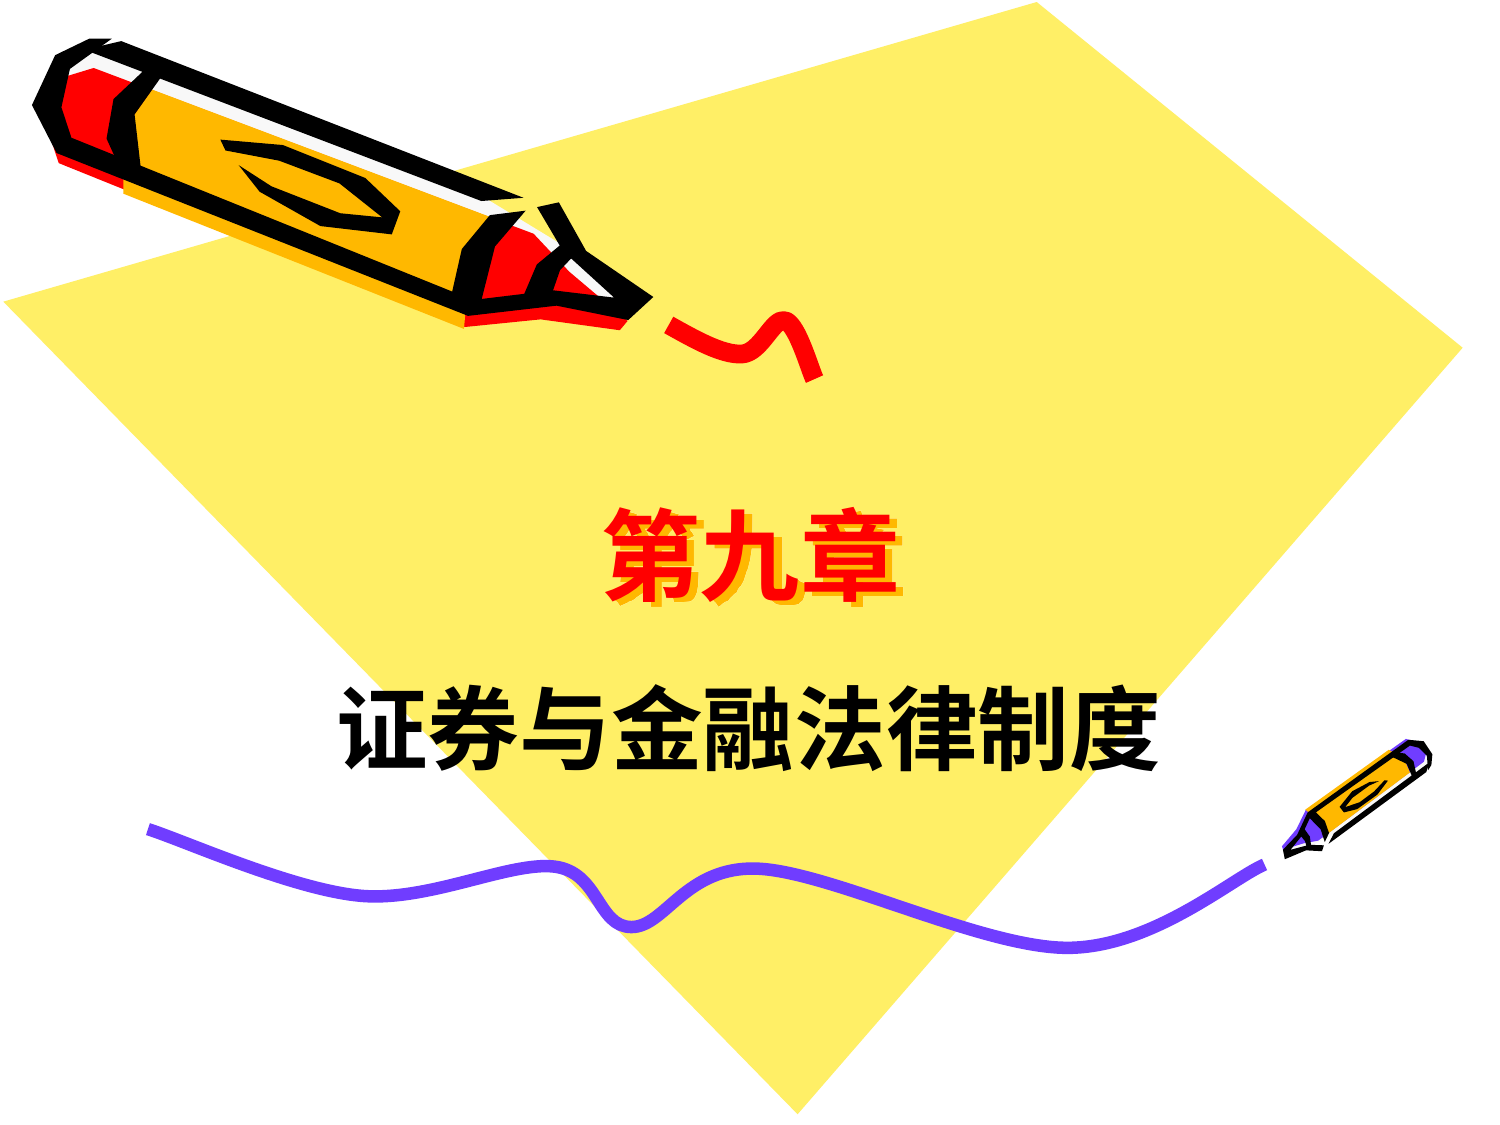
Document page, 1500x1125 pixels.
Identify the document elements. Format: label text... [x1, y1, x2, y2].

subtitle 证券与金融法律制度 [253, 664, 1244, 830]
title 第九章 [224, 247, 1276, 622]
